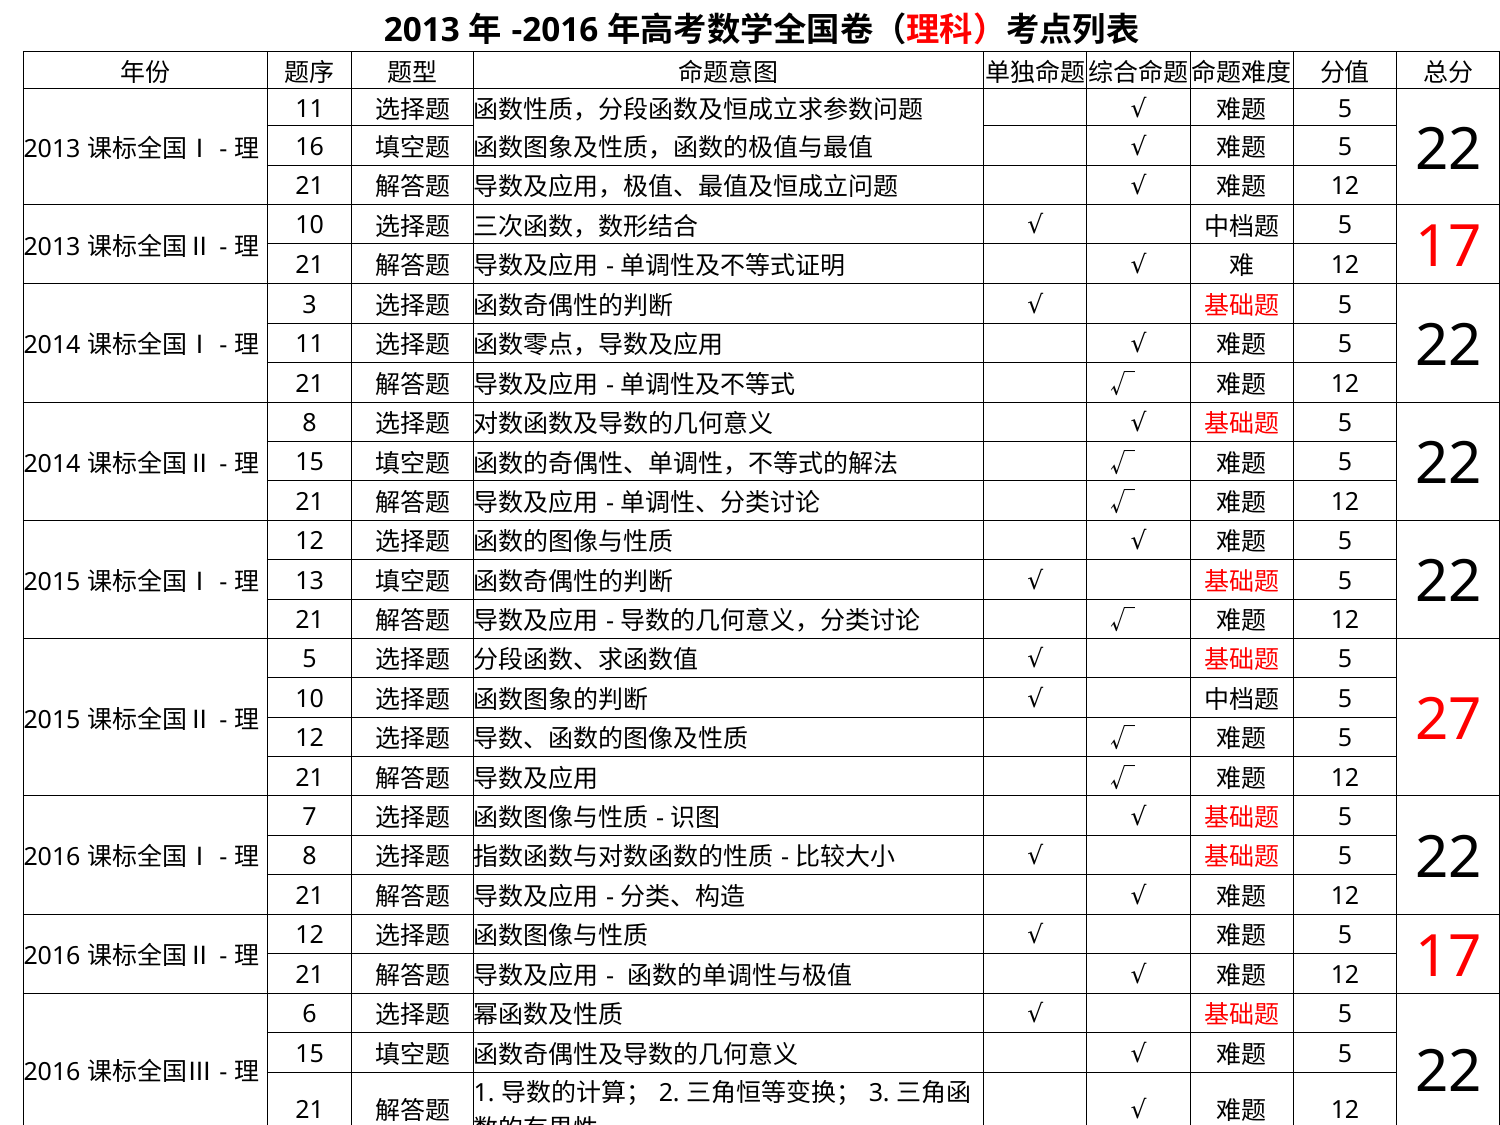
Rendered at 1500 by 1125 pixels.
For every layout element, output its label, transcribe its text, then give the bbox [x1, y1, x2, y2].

table_cell 难题 [1191, 718, 1293, 756]
table_cell √ [1087, 600, 1190, 638]
table_cell 导数、函数的图像及性质 [474, 718, 983, 756]
table_cell 12 [268, 718, 351, 756]
table_cell 12 [268, 915, 351, 953]
table_cell √ [1087, 796, 1190, 835]
table_cell 16 [268, 126, 351, 165]
table_cell [984, 126, 1086, 165]
table_cell 2013课标全国Ⅱ-理 [24, 205, 267, 283]
table_cell 总分 [1397, 52, 1499, 88]
table_cell 6 [268, 994, 351, 1032]
table_cell [984, 89, 1086, 125]
table_cell 单独命题 [984, 52, 1086, 88]
table_cell [984, 166, 1086, 204]
table_cell 指数函数与对数函数的性质-比较大小 [474, 836, 983, 874]
table_cell 选择题 [352, 915, 473, 953]
table_cell 分段函数、求函数值 [474, 639, 983, 677]
table_cell 选择题 [352, 796, 473, 835]
table_cell 11 [268, 324, 351, 362]
table_cell 选择题 [352, 994, 473, 1032]
table_cell 函数图象的判断 [474, 678, 983, 717]
table_cell 导数及应用 [474, 757, 983, 795]
table_cell 解答题 [352, 363, 473, 402]
table_cell 命题意图 [474, 52, 983, 88]
table_cell 解答题 [352, 757, 473, 795]
table_cell [1087, 836, 1190, 874]
table_cell 12 [1294, 875, 1396, 914]
table_cell 函数图像与性质 [474, 915, 983, 953]
table_cell 21 [268, 1073, 351, 1125]
table_cell √ [1087, 521, 1190, 559]
table_cell 分值 [1294, 52, 1396, 88]
table_cell 3 [268, 284, 351, 323]
table_cell 7 [268, 796, 351, 835]
table_cell 函数奇偶性的判断 [474, 560, 983, 599]
table_cell 22 [1397, 403, 1499, 520]
table_cell 2016课标全国Ⅰ-理 [24, 796, 267, 914]
table_cell 12 [1294, 954, 1396, 993]
table_cell 5 [1294, 1033, 1396, 1072]
table_cell √ [984, 678, 1086, 717]
table_cell 基础题 [1191, 796, 1293, 835]
table_cell [1087, 994, 1190, 1032]
table_cell 难题 [1191, 481, 1293, 520]
table_cell √ [1087, 89, 1190, 125]
table_cell 基础题 [1191, 560, 1293, 599]
table_cell 5 [1294, 284, 1396, 323]
table_cell √ [1087, 126, 1190, 165]
table_cell [984, 521, 1086, 559]
table_cell 选择题 [352, 836, 473, 874]
table_cell [1087, 915, 1190, 953]
table_cell [1087, 205, 1190, 243]
table_cell 难题 [1191, 363, 1293, 402]
table_cell [1087, 284, 1190, 323]
table_cell [984, 757, 1086, 795]
table_cell 27 [1397, 639, 1499, 795]
table_cell [984, 403, 1086, 441]
table_cell 1.导数的计算；2.三角恒等变换；3.三角函数的有界性． [474, 1073, 983, 1125]
table_cell 填空题 [352, 442, 473, 480]
table_cell 命题难度 [1191, 52, 1293, 88]
table_cell 选择题 [352, 718, 473, 756]
table_cell 5 [268, 639, 351, 677]
table_cell 幂函数及性质 [474, 994, 983, 1032]
table_cell 填空题 [352, 560, 473, 599]
table_cell 函数零点，导数及应用 [474, 324, 983, 362]
table_cell 选择题 [352, 521, 473, 559]
table_cell 选择题 [352, 205, 473, 243]
table_cell 综合命题 [1087, 52, 1190, 88]
table_cell 5 [1294, 521, 1396, 559]
table_cell 15 [268, 1033, 351, 1072]
table_cell 难题 [1191, 757, 1293, 795]
table_cell 选择题 [352, 324, 473, 362]
table_cell 难题 [1191, 875, 1293, 914]
table_cell 难 [1191, 244, 1293, 283]
table_cell √ [984, 915, 1086, 953]
table_cell 难题 [1191, 89, 1293, 125]
table_cell 11 [268, 89, 351, 125]
table_cell [1087, 639, 1190, 677]
table_cell 5 [1294, 836, 1396, 874]
table_cell [984, 481, 1086, 520]
table_cell 5 [1294, 126, 1396, 165]
table_cell 12 [1294, 363, 1396, 402]
table_cell 基础题 [1191, 639, 1293, 677]
table_cell √ [1087, 718, 1190, 756]
table_cell √ [1087, 875, 1190, 914]
table_cell 17 [1397, 915, 1499, 993]
table_cell √ [1087, 442, 1190, 480]
table_cell 解答题 [352, 1073, 473, 1125]
table_cell √ [1087, 954, 1190, 993]
table_cell 导数及应用-分类、构造 [474, 875, 983, 914]
table_cell √ [984, 284, 1086, 323]
table_cell [984, 600, 1086, 638]
table_cell 22 [1397, 89, 1499, 204]
table_cell 难题 [1191, 1033, 1293, 1072]
table_cell 解答题 [352, 166, 473, 204]
table_cell 导数及应用-单调性及不等式 [474, 363, 983, 402]
table_cell 21 [268, 954, 351, 993]
table_cell 填空题 [352, 126, 473, 165]
table_cell 中档题 [1191, 678, 1293, 717]
table_cell 21 [268, 757, 351, 795]
table_cell 22 [1397, 994, 1499, 1125]
table_cell 导数及应用-单调性及不等式证明 [474, 244, 983, 283]
table_cell 难题 [1191, 915, 1293, 953]
table_cell 函数的奇偶性、单调性，不等式的解法 [474, 442, 983, 480]
table_cell 21 [268, 481, 351, 520]
table_cell 难题 [1191, 324, 1293, 362]
table_cell 12 [1294, 1073, 1396, 1125]
table_cell 21 [268, 875, 351, 914]
table_cell [984, 718, 1086, 756]
table_cell 难题 [1191, 166, 1293, 204]
table_cell √ [984, 836, 1086, 874]
table_cell 基础题 [1191, 403, 1293, 441]
table_cell 21 [268, 600, 351, 638]
table_cell 难题 [1191, 1073, 1293, 1125]
table_cell 函数图像与性质-识图 [474, 796, 983, 835]
table_cell 选择题 [352, 678, 473, 717]
table_cell 选择题 [352, 639, 473, 677]
table_cell 难题 [1191, 600, 1293, 638]
table_cell 21 [268, 244, 351, 283]
table_cell [984, 796, 1086, 835]
table_cell [984, 363, 1086, 402]
table_cell √ [984, 994, 1086, 1032]
table_cell 对数函数及导数的几何意义 [474, 403, 983, 441]
table_cell 10 [268, 205, 351, 243]
table_cell 15 [268, 442, 351, 480]
table_cell 10 [268, 678, 351, 717]
table_cell 三次函数，数形结合 [474, 205, 983, 243]
table_cell 22 [1397, 284, 1499, 402]
table_cell 12 [1294, 757, 1396, 795]
table_cell 17 [1397, 205, 1499, 283]
table_cell 函数奇偶性的判断 [474, 284, 983, 323]
table_cell 解答题 [352, 600, 473, 638]
table_cell 5 [1294, 89, 1396, 125]
table_cell 难题 [1191, 442, 1293, 480]
table_cell 5 [1294, 324, 1396, 362]
table_cell 5 [1294, 718, 1396, 756]
table_cell 题序 [268, 52, 351, 88]
table_cell √ [1087, 324, 1190, 362]
table_cell √ [1087, 1073, 1190, 1125]
table_cell 函数性质，分段函数及恒成立求参数问题 [474, 89, 983, 126]
table_cell √ [1087, 1033, 1190, 1072]
table_cell 12 [1294, 166, 1396, 204]
table_cell 2015课标全国Ⅱ-理 [24, 639, 267, 795]
table_cell 5 [1294, 678, 1396, 717]
table_cell [984, 324, 1086, 362]
table_cell 选择题 [352, 89, 473, 125]
table_cell 导数及应用-单调性、分类讨论 [474, 481, 983, 520]
table_cell 年份 [24, 52, 267, 88]
table_cell [984, 442, 1086, 480]
table_cell 5 [1294, 994, 1396, 1032]
table_cell [984, 954, 1086, 993]
table_cell 基础题 [1191, 836, 1293, 874]
table_cell [984, 1073, 1086, 1125]
table_cell 选择题 [352, 284, 473, 323]
table_cell √ [1087, 166, 1190, 204]
table_header 2013年-2016年高考数学全国卷（理科）考点列表 [23, 3, 1500, 51]
table_cell 2013课标全国Ⅰ-理 [24, 89, 267, 204]
table_cell [1087, 560, 1190, 599]
table_cell 5 [1294, 442, 1396, 480]
table_cell 22 [1397, 796, 1499, 914]
table_cell 解答题 [352, 954, 473, 993]
table_cell 选择题 [352, 403, 473, 441]
table_cell √ [1087, 244, 1190, 283]
table_cell 12 [1294, 600, 1396, 638]
table_cell 13 [268, 560, 351, 599]
table_cell √ [984, 205, 1086, 243]
table_cell 21 [268, 166, 351, 204]
table_cell 导数及应用，极值、最值及恒成立问题 [474, 166, 983, 204]
table_cell [984, 875, 1086, 914]
table_cell 填空题 [352, 1033, 473, 1072]
table_cell 12 [1294, 481, 1396, 520]
table_cell 难题 [1191, 954, 1293, 993]
table_cell 难题 [1191, 126, 1293, 165]
table_cell 5 [1294, 915, 1396, 953]
table_cell 基础题 [1191, 284, 1293, 323]
table_cell 5 [1294, 639, 1396, 677]
table_cell 函数图象及性质，函数的极值与最值 [474, 126, 983, 165]
table_cell [984, 244, 1086, 283]
table_cell √ [1087, 403, 1190, 441]
table_cell √ [984, 639, 1086, 677]
table_cell 基础题 [1191, 994, 1293, 1032]
table_cell 2016课标全国Ⅲ-理 [24, 994, 267, 1125]
table_cell 5 [1294, 205, 1396, 243]
table_cell 解答题 [352, 244, 473, 283]
table_cell √ [1087, 363, 1190, 402]
table_cell 5 [1294, 403, 1396, 441]
table_cell 12 [1294, 244, 1396, 283]
table_cell [1087, 678, 1190, 717]
table_cell 5 [1294, 796, 1396, 835]
table_cell 函数的图像与性质 [474, 521, 983, 559]
table_cell 5 [1294, 560, 1396, 599]
table_cell √ [984, 560, 1086, 599]
table_cell 2014课标全国Ⅱ-理 [24, 403, 267, 520]
table_cell 解答题 [352, 481, 473, 520]
table_cell √ [1087, 757, 1190, 795]
table_cell 8 [268, 403, 351, 441]
table_cell √ [1087, 481, 1190, 520]
table_cell 难题 [1191, 521, 1293, 559]
table_cell 2015课标全国Ⅰ-理 [24, 521, 267, 638]
table_cell 解答题 [352, 875, 473, 914]
table_cell 导数及应用- 函数的单调性与极值 [474, 954, 983, 993]
table_cell 22 [1397, 521, 1499, 638]
table_cell 12 [268, 521, 351, 559]
table_cell 中档题 [1191, 205, 1293, 243]
table_cell 2016课标全国Ⅱ-理 [24, 915, 267, 993]
table_cell 导数及应用-导数的几何意义，分类讨论 [474, 600, 983, 638]
table_cell 8 [268, 836, 351, 874]
table_cell 21 [268, 363, 351, 402]
table_cell [984, 1033, 1086, 1072]
table_cell 函数奇偶性及导数的几何意义 [474, 1033, 983, 1072]
table_cell 题型 [352, 52, 473, 88]
table_cell 2014课标全国Ⅰ-理 [24, 284, 267, 402]
